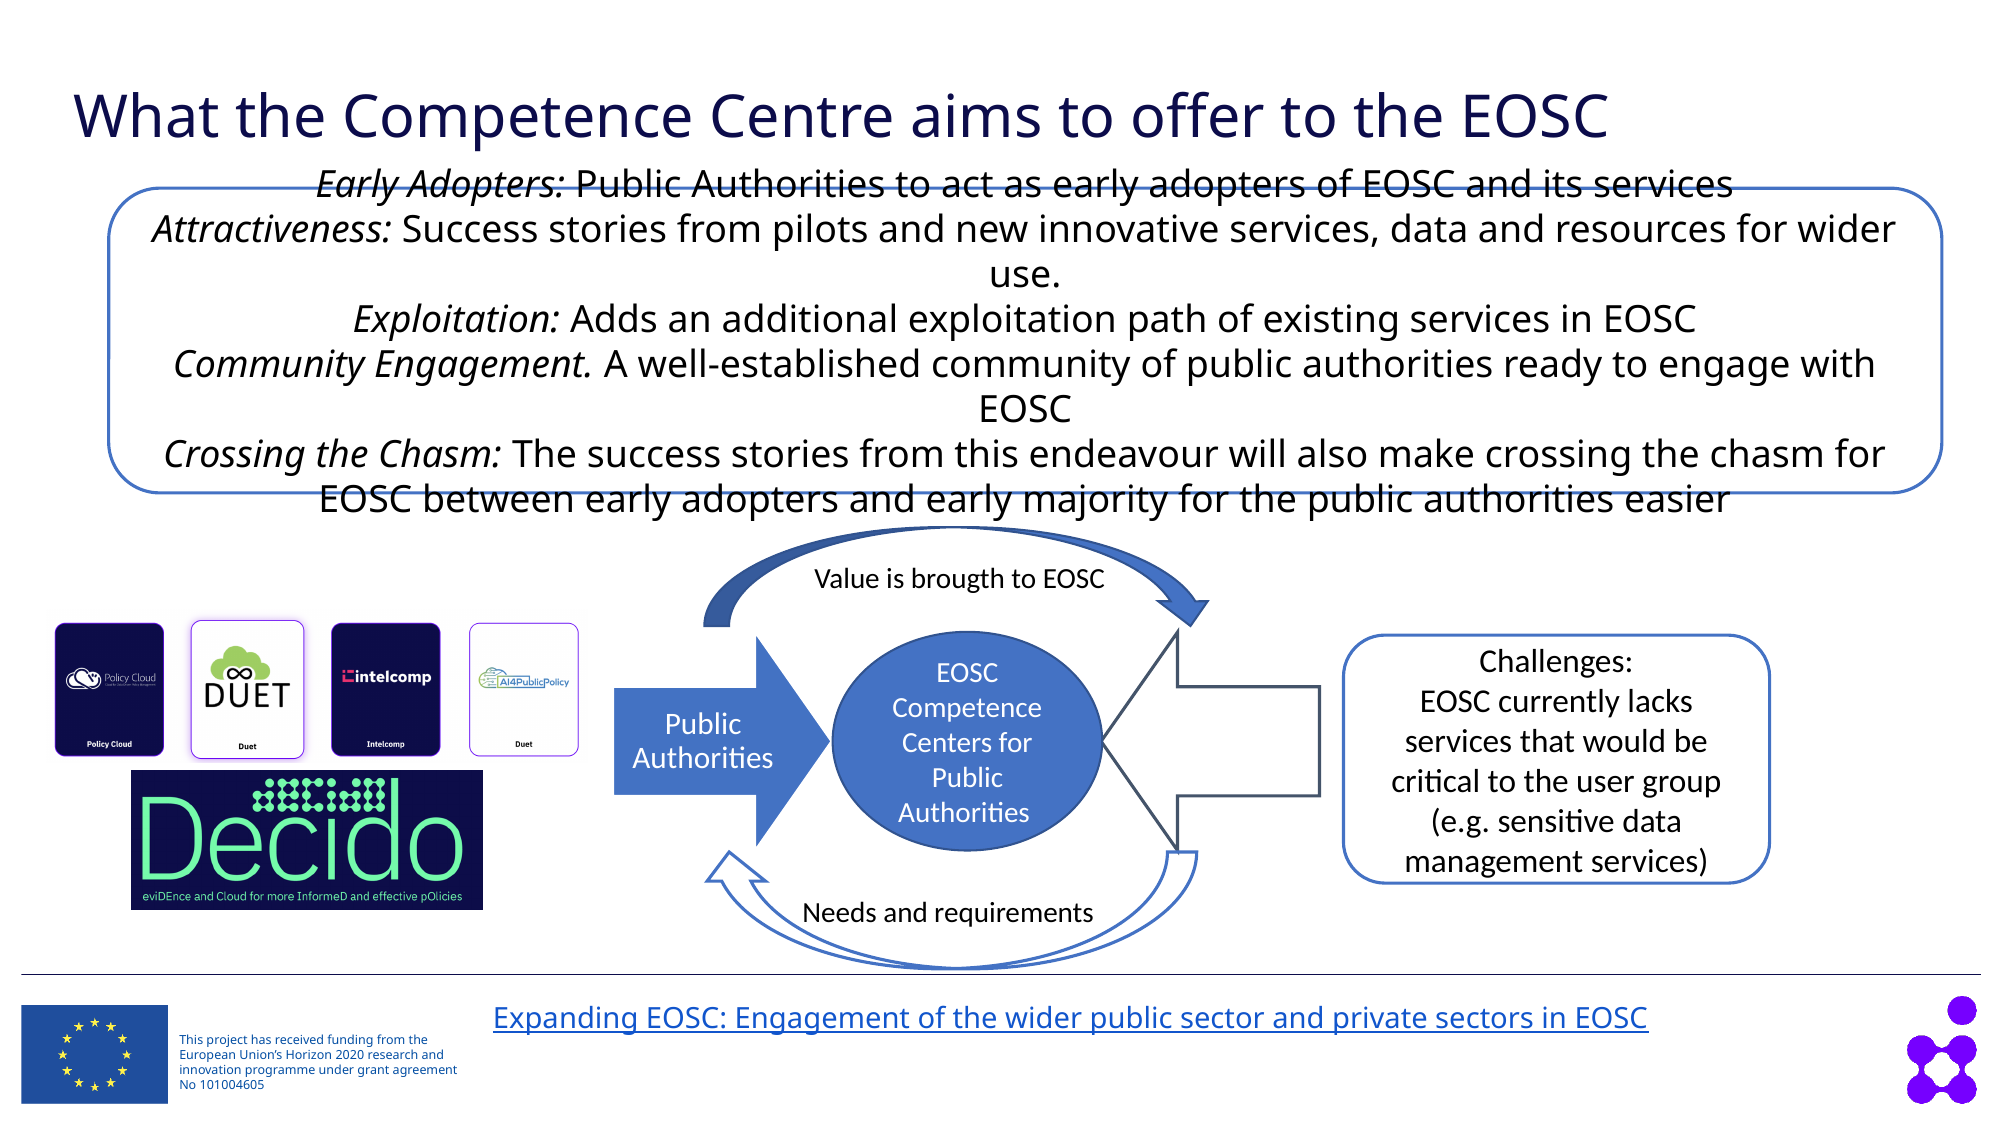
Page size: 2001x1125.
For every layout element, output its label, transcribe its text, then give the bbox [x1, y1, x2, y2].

picture [1883, 959, 2000, 1125]
picture [21, 1005, 168, 1104]
picture [131, 770, 483, 911]
title What the Competence Centre aims to offer to the EOSC [58, 59, 1942, 177]
text_box Challenges: EOSC currently lacks services that would be critical to the user group (e.g. sensitive data management services) [1343, 635, 1770, 884]
text_box Value is brougth to EOSC [704, 527, 1208, 626]
text_box Needs and requirements [707, 859, 1197, 969]
text_box Early Adopters: Public Authorities to act as early adopters of EOSC and its services Attractiveness: Success stories from pilots and new innovative services, data and resources for wider use. Exploitation: Adds an additional exploitation path of existing services in EOSC Community Engagement. A well-established community of public authorities ready to engage with EOSC Crossing the Chasm: The success stories from this endeavour will also make crossing the chasm for EOSC between early adopters and early majority for the public authorities easier [108, 188, 1942, 493]
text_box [612, 631, 1320, 851]
text_box Expanding EOSC: Engagement of the wider public sector and private sectors in EOSC [470, 991, 1757, 1047]
picture [46, 609, 588, 763]
